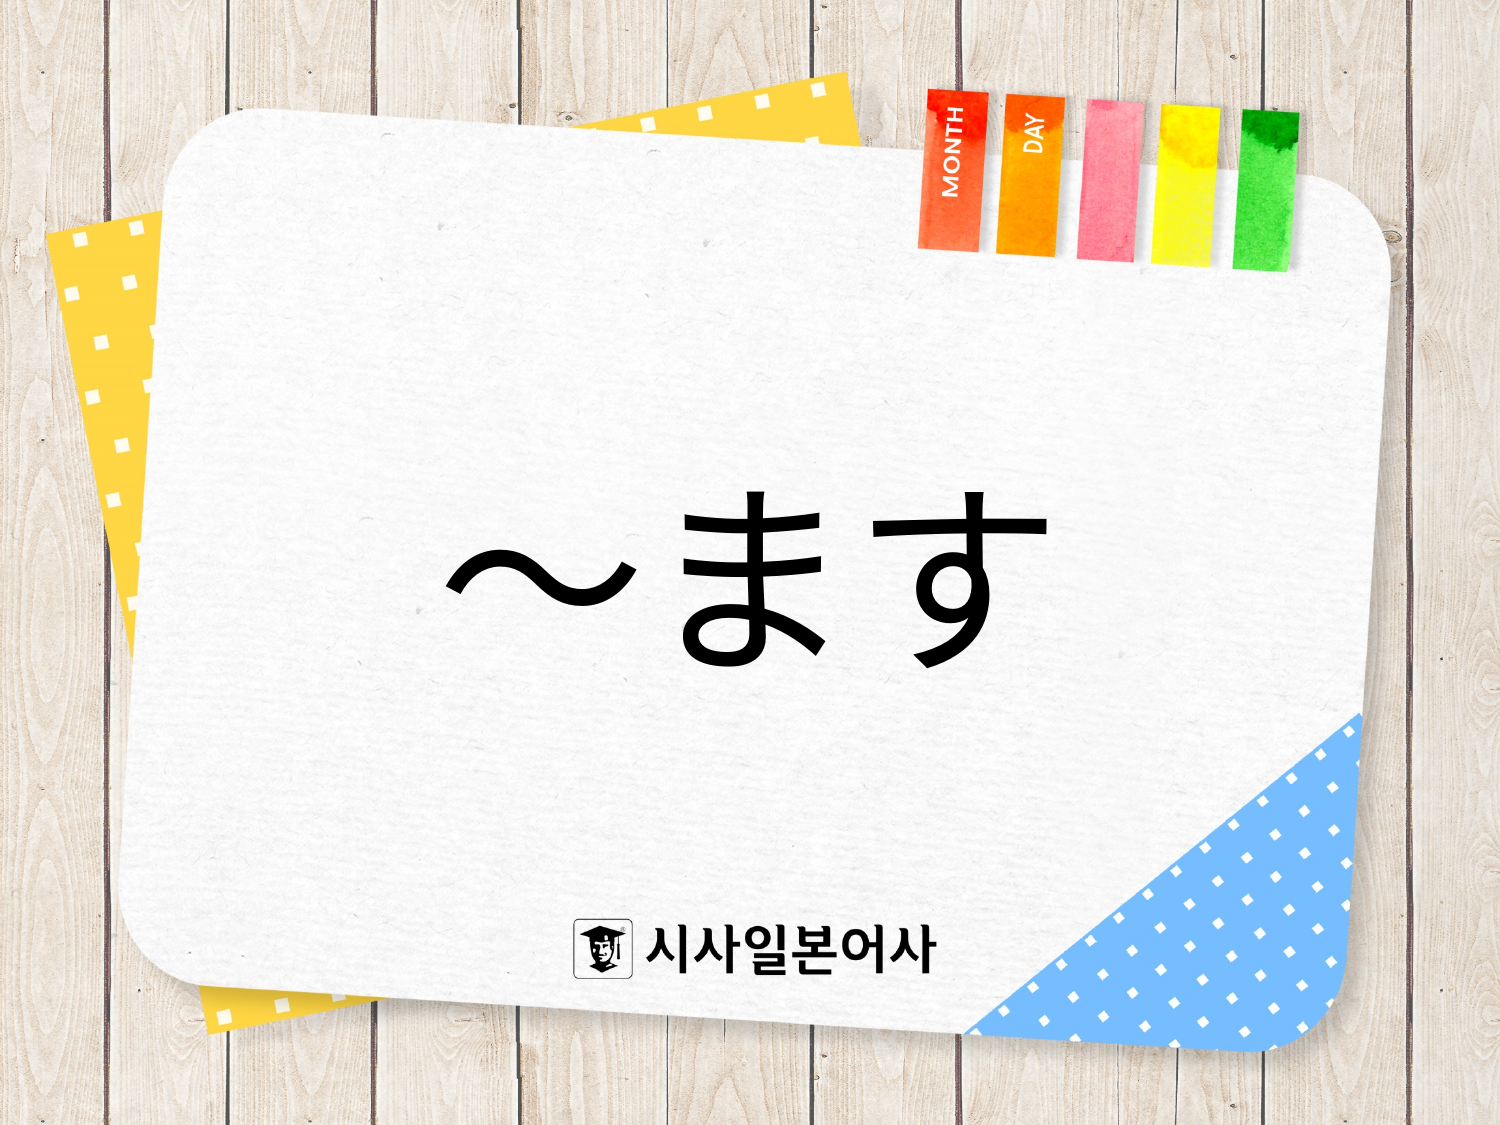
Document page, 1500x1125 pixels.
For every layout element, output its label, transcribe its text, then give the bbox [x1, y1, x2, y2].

title ～ます [75, 338, 1425, 811]
picture [0, 0, 1500, 1125]
